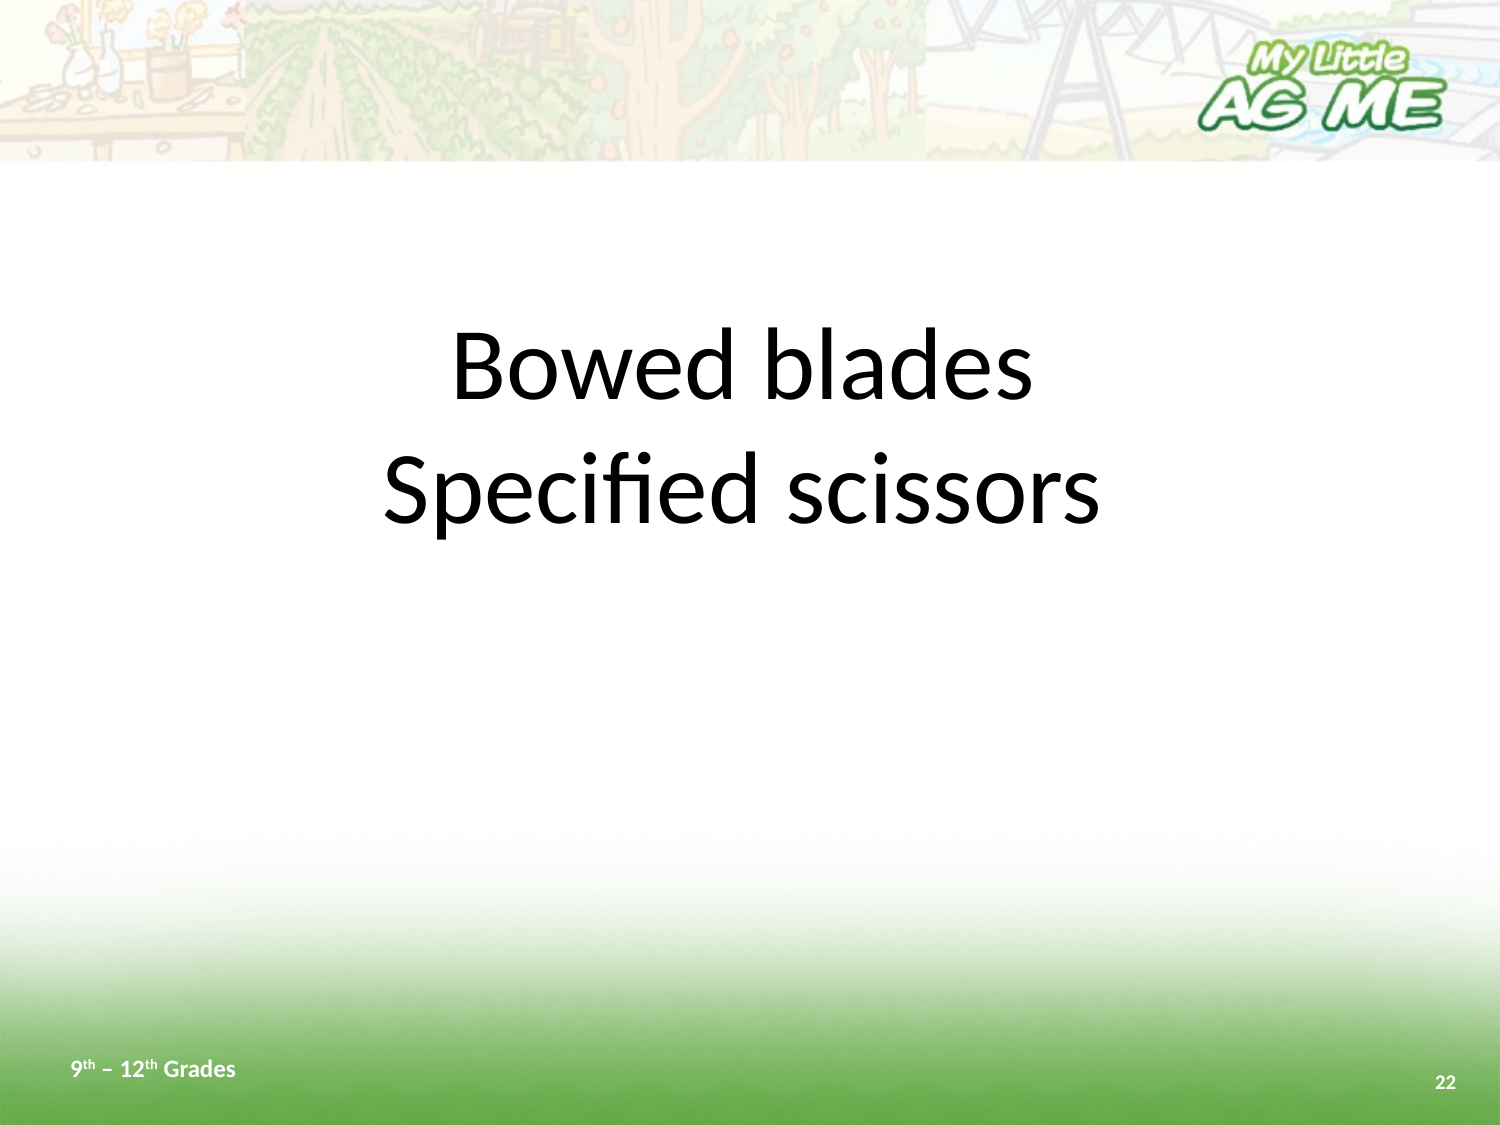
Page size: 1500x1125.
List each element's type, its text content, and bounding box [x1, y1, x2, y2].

text_box Bowed blades Specified scissors [133, 288, 1352, 552]
picture [0, 0, 1500, 1125]
